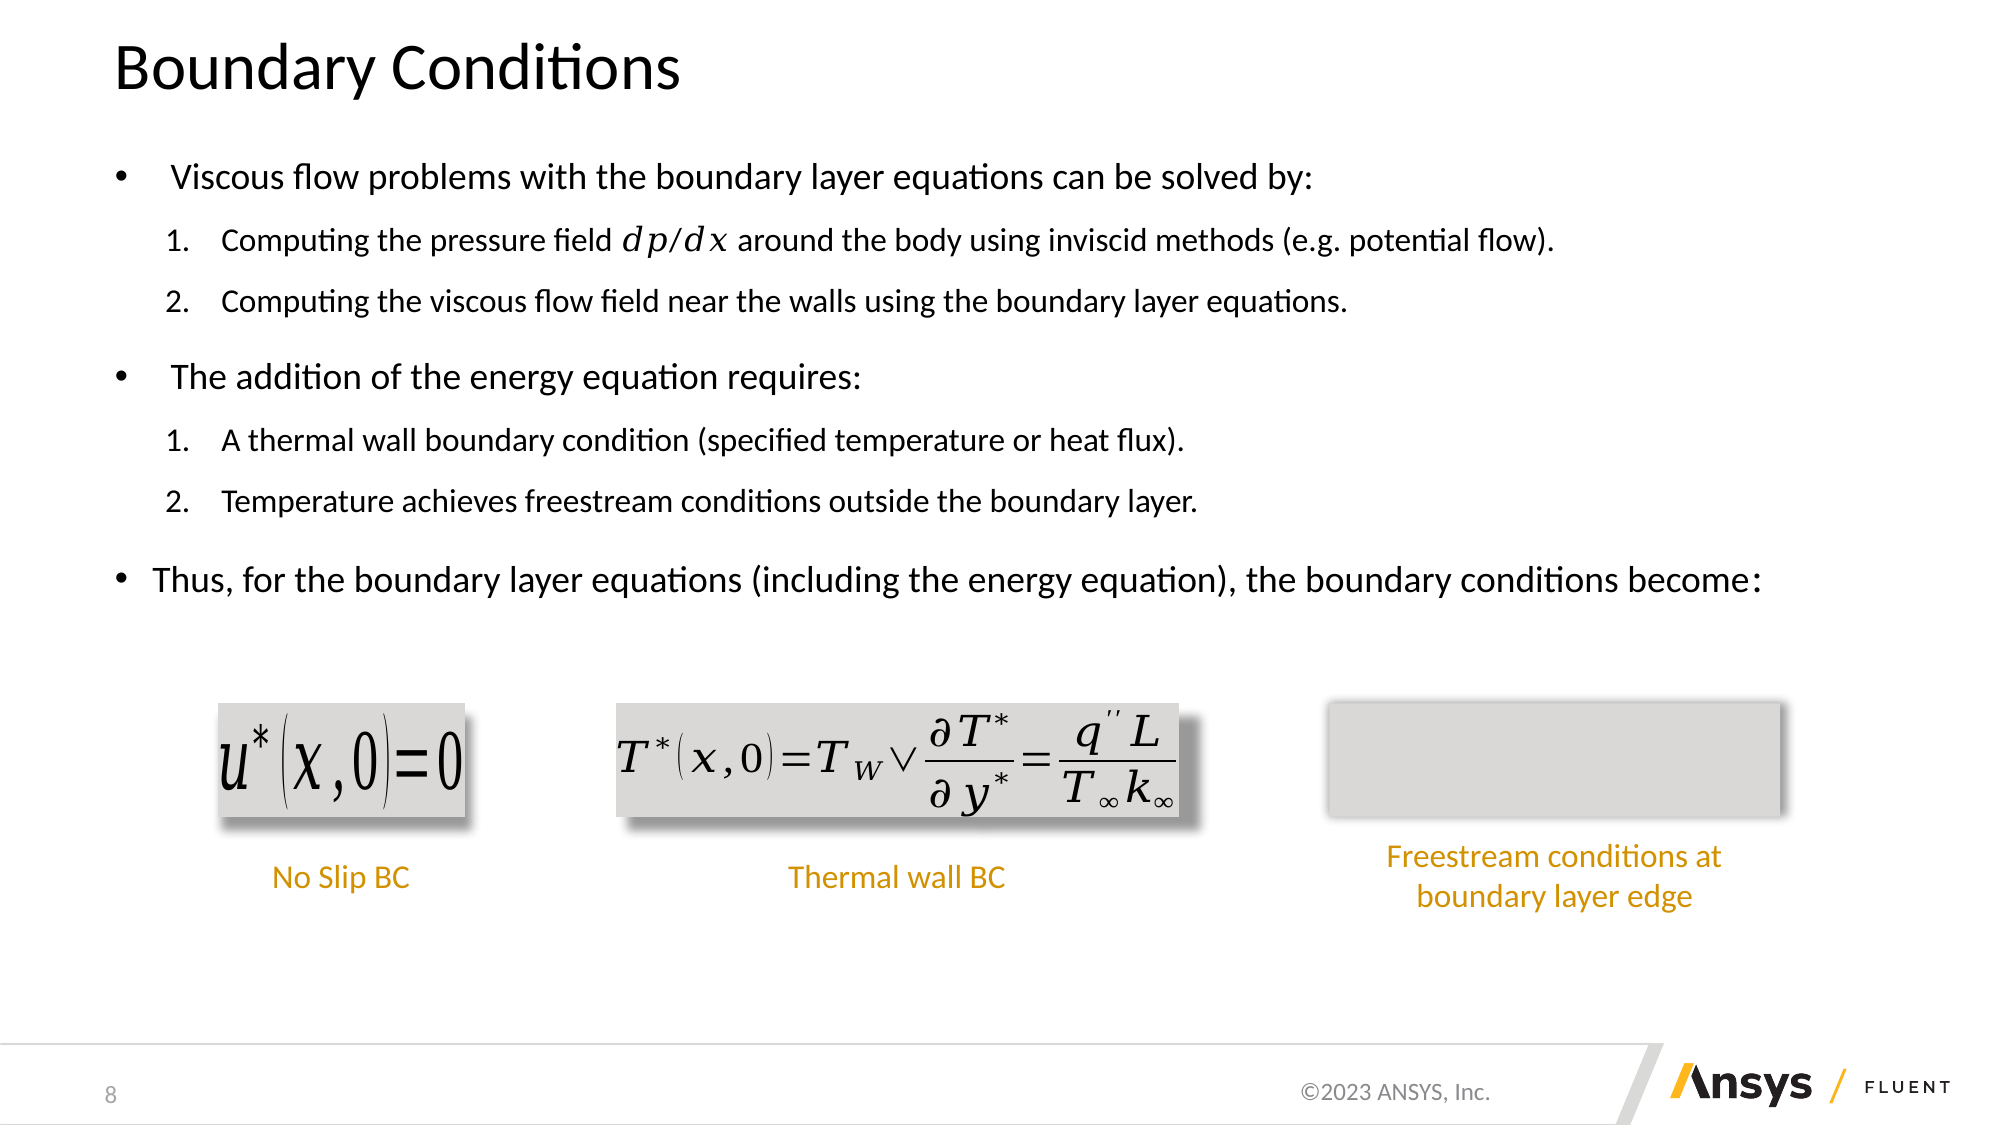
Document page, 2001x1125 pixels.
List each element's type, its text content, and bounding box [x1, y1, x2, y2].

text_box Thermal wall BC [773, 847, 1021, 903]
title Boundary Conditions [99, 24, 1900, 149]
slide_number 8 [89, 1073, 540, 1114]
picture [0, 0, 2000, 1125]
text_box No Slip BC [257, 847, 426, 903]
text_box Freestream conditions at boundary layer edge [1327, 827, 1782, 922]
list Viscous flow problems with the boundary layer equations can be solved by: Computing the pressure field 𝑑𝑝/𝑑𝑥 around the body using inviscid methods (e.g. potential flow). Computing the viscous flow field near the walls using the boundary layer equations. The addition of the energy equation requires: A thermal wall boundary condition (specified temperature or heat flux). Temperature achieves freestream conditions outside the boundary layer. Thus, for the boundary layer equations (including the energy equation), the boundary conditions become: [99, 149, 1900, 638]
